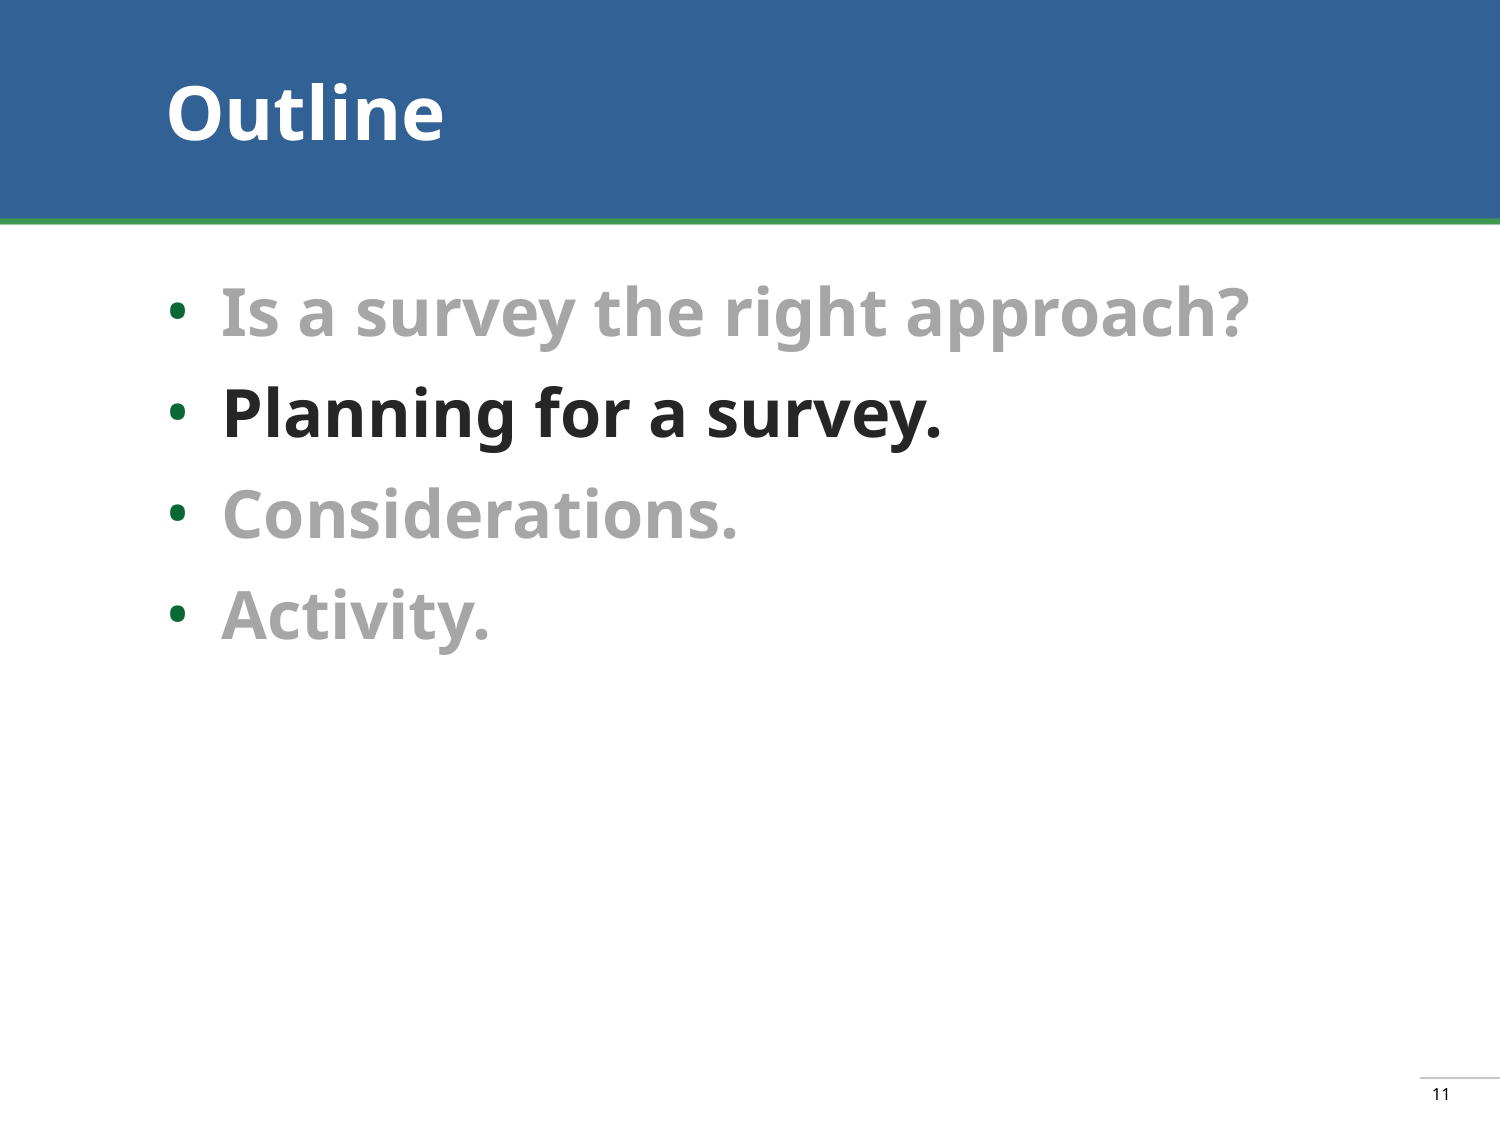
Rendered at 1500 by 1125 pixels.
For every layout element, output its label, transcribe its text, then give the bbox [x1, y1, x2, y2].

picture [0, 0, 1500, 1125]
list Is a survey the right approach? Planning for a survey. Considerations. Activity. [150, 262, 1350, 1005]
slide_number 11 [1431, 1085, 1458, 1106]
title Outline [150, 0, 1350, 221]
